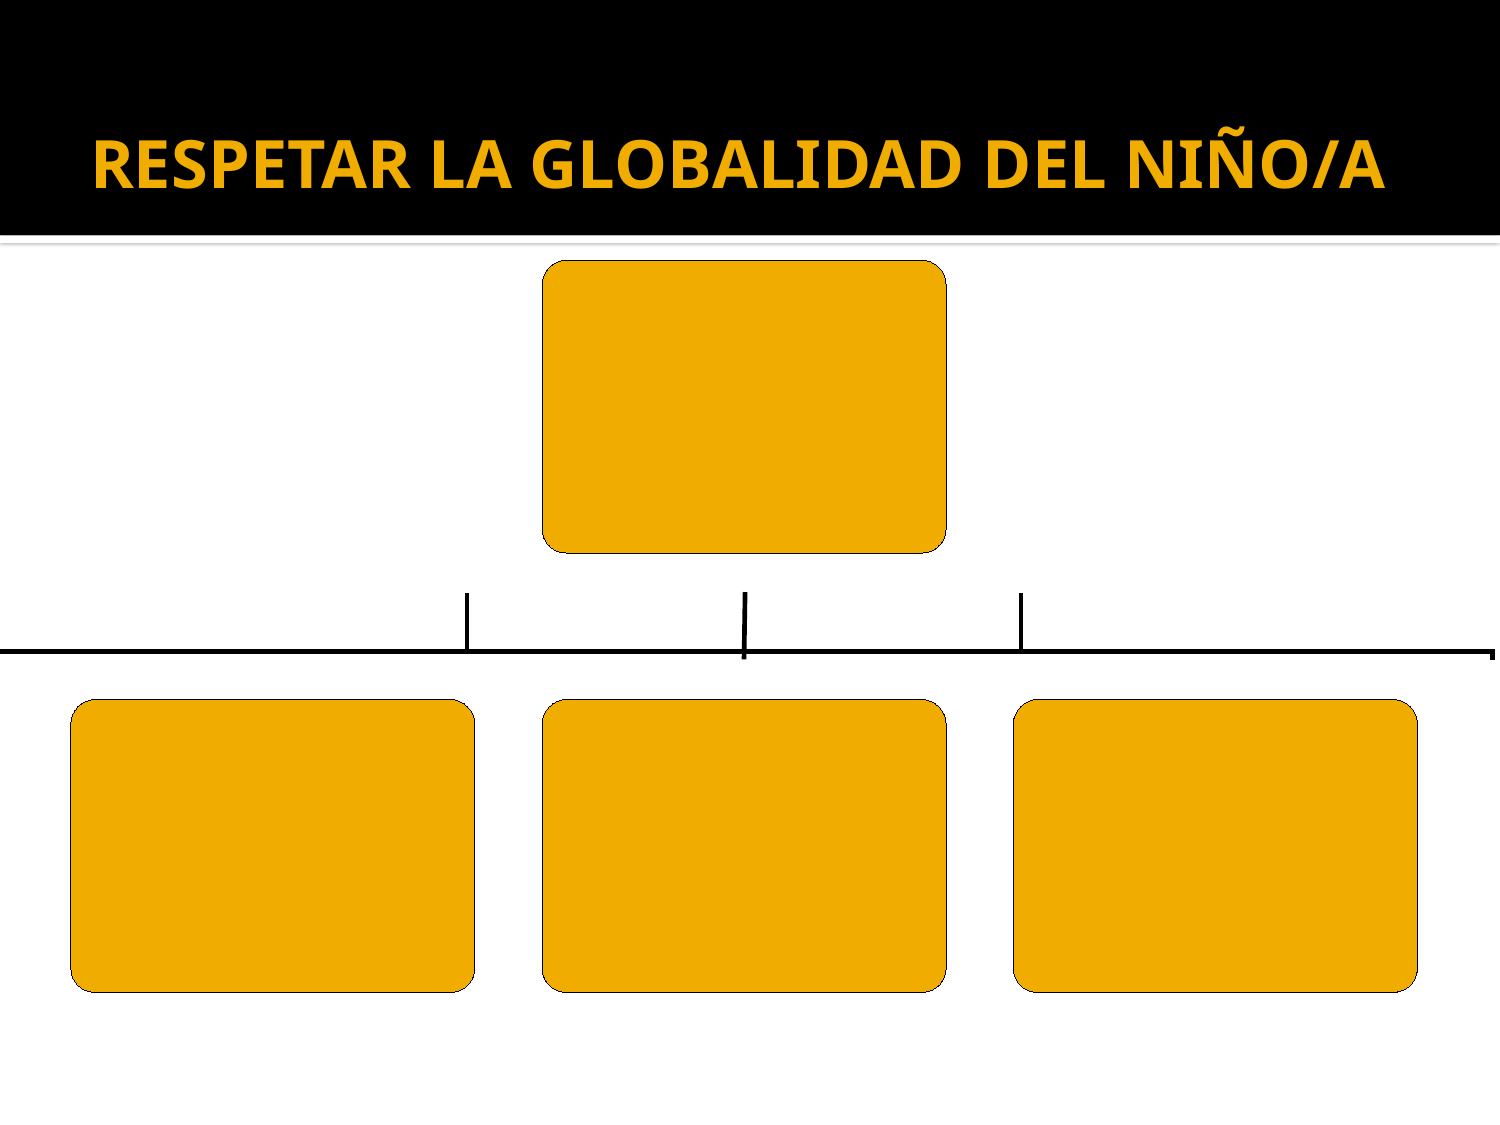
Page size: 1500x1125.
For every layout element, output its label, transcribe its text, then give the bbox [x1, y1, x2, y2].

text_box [70, 654, 1418, 993]
title RESPETAR LA GLOBALIDAD DEL NIÑO/A [75, 47, 1425, 275]
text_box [70, 260, 1418, 649]
